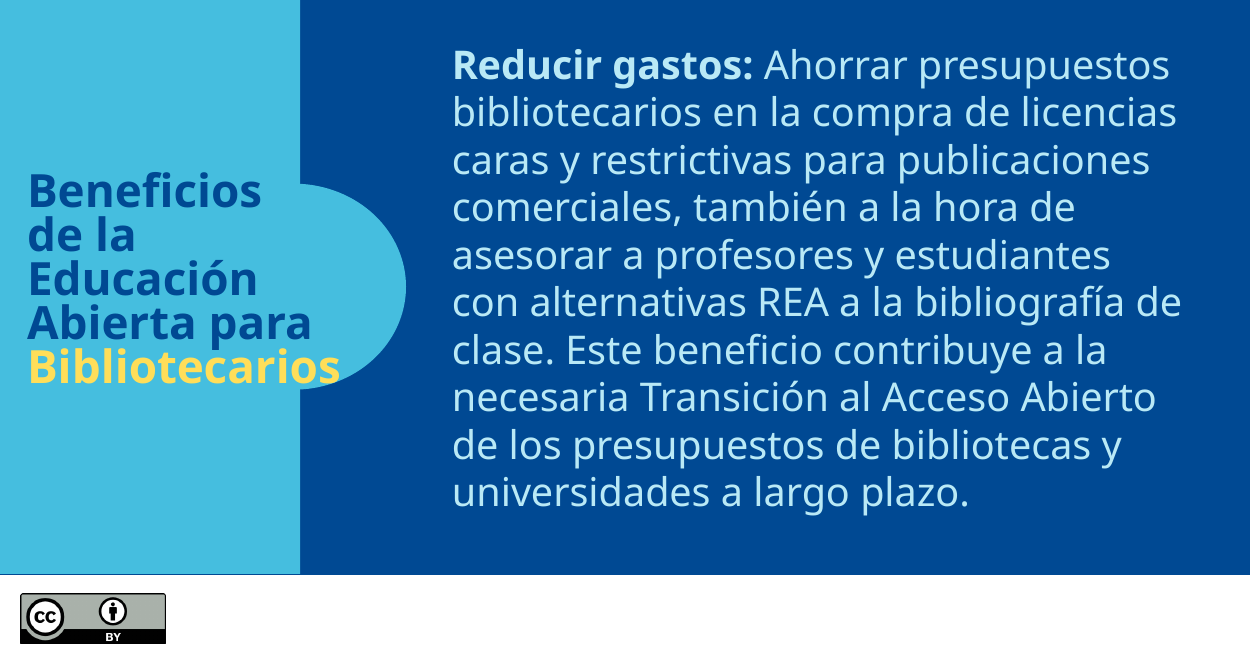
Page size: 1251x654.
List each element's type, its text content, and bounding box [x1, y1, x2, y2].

text_box [0, 582, 1250, 654]
text_box [356, 200, 407, 373]
picture [20, 592, 166, 645]
text_box [0, 0, 301, 574]
text_box Beneficios de la Educación Abierta para Bibliotecarios [14, 160, 356, 405]
text_box Reducir gastos: Ahorrar presupuestos bibliotecarios en la compra de licencias caras y restrictivas para publicaciones comerciales, también a la hora de asesorar a profesores y estudiantes con alternativas REA a la bibliografía de clase. Este beneficio contribuye a la necesaria Transición al Acceso Abierto de los presupuestos de bibliotecas y universidades a largo plazo. [439, 27, 1202, 527]
